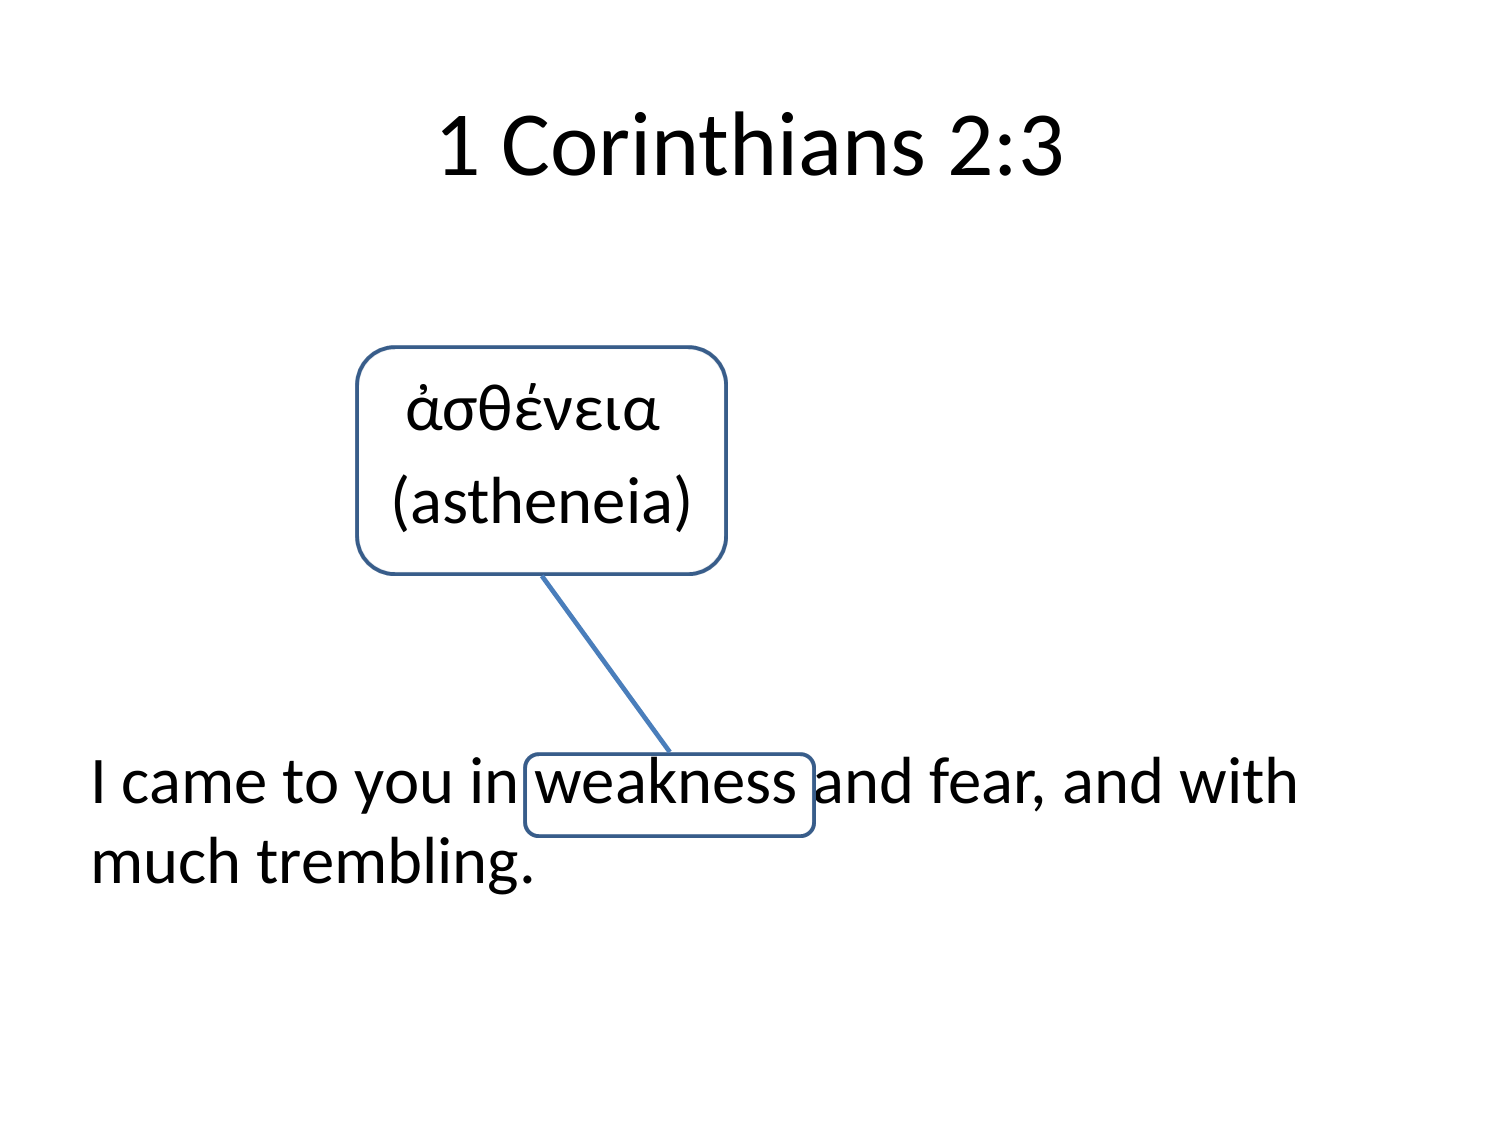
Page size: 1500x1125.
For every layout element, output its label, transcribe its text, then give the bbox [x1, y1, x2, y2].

list ἀσθένεια (astheneia) I came to you in weakness and fear, and with much trembling. [75, 262, 1425, 1005]
picture [523, 751, 816, 839]
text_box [541, 575, 671, 753]
picture [355, 345, 729, 577]
title 1 Corinthians 2:3 [75, 45, 1425, 233]
